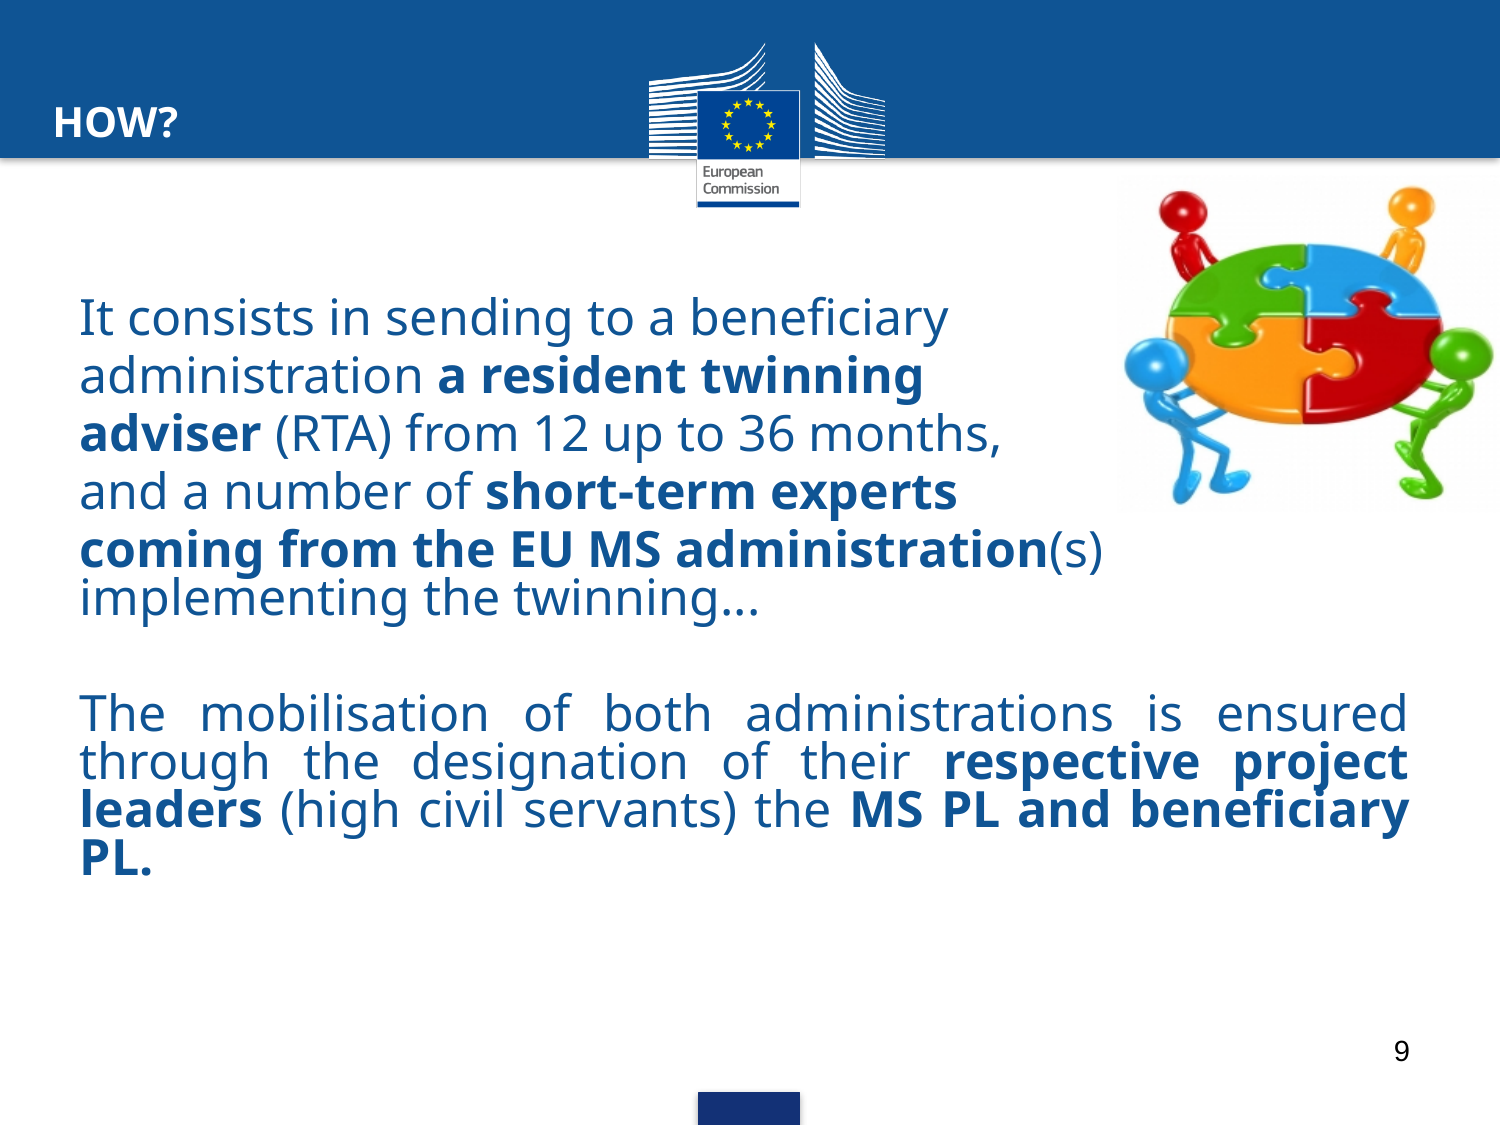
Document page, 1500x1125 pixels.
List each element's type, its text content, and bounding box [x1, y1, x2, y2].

text_box HOW? [37, 88, 325, 153]
picture [649, 42, 885, 208]
picture [1116, 175, 1500, 513]
list It consists in sending to a beneficiary administration a resident twinning adviser (RTA) from 12 up to 36 months, and a number of short-term experts coming from the EU MS administration(s) implementing the twinning... The mobilisation of both administrations is ensured through the designation of their respective project leaders (high civil servants) the MS PL and beneficiary PL. [64, 219, 1425, 1088]
slide_number 9 [1074, 1024, 1425, 1103]
